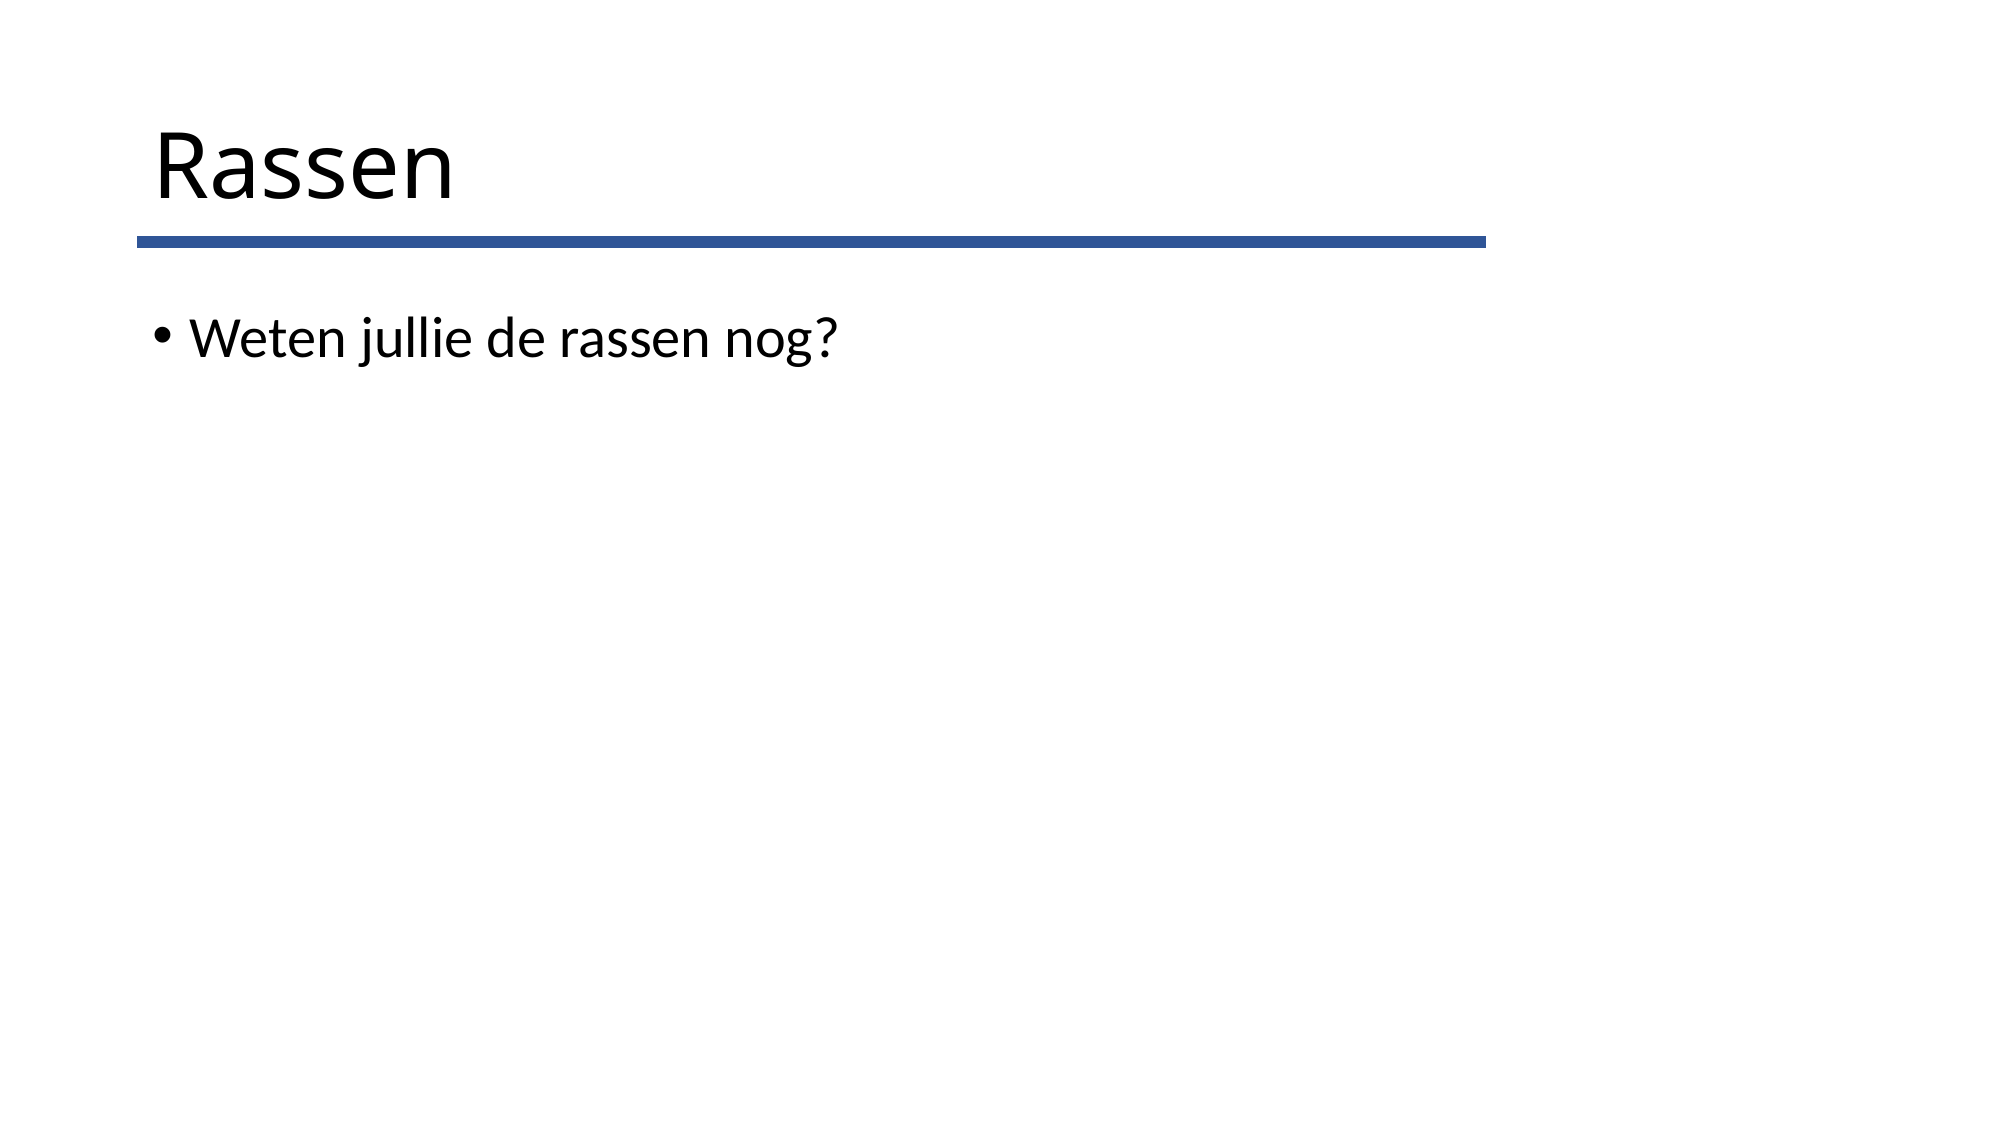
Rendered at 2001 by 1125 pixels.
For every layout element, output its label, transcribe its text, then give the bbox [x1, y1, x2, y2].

title Rassen [137, 59, 1863, 278]
list Weten jullie de rassen nog? [137, 299, 1863, 1014]
